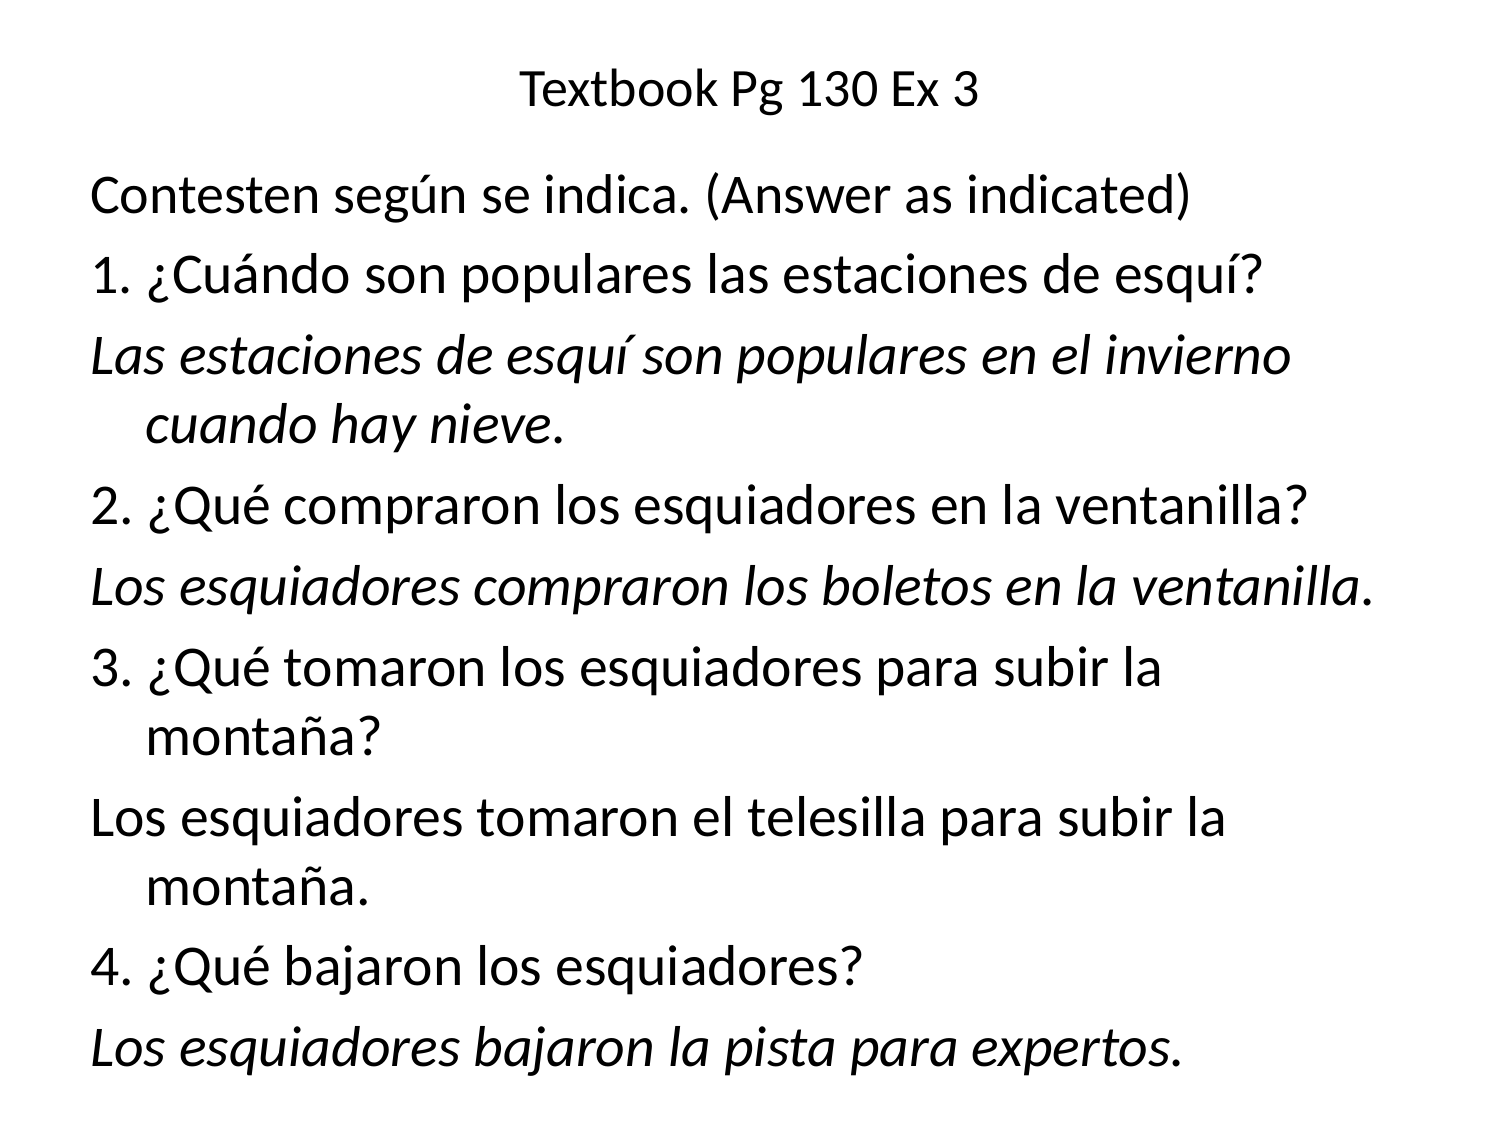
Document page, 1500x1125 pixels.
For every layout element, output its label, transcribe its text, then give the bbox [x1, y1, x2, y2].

title Textbook Pg 130 Ex 3 [75, 45, 1425, 125]
list Contesten según se indica. (Answer as indicated) 1. ¿Cuándo son populares las estaciones de esquí? Las estaciones de esquí son populares en el invierno cuando hay nieve. 2. ¿Qué compraron los esquiadores en la ventanilla? Los esquiadores compraron los boletos en la ventanilla. 3. ¿Qué tomaron los esquiadores para subir la montaña? Los esquiadores tomaron el telesilla para subir la montaña. 4. ¿Qué bajaron los esquiadores? Los esquiadores bajaron la pista para expertos. [75, 149, 1425, 1088]
